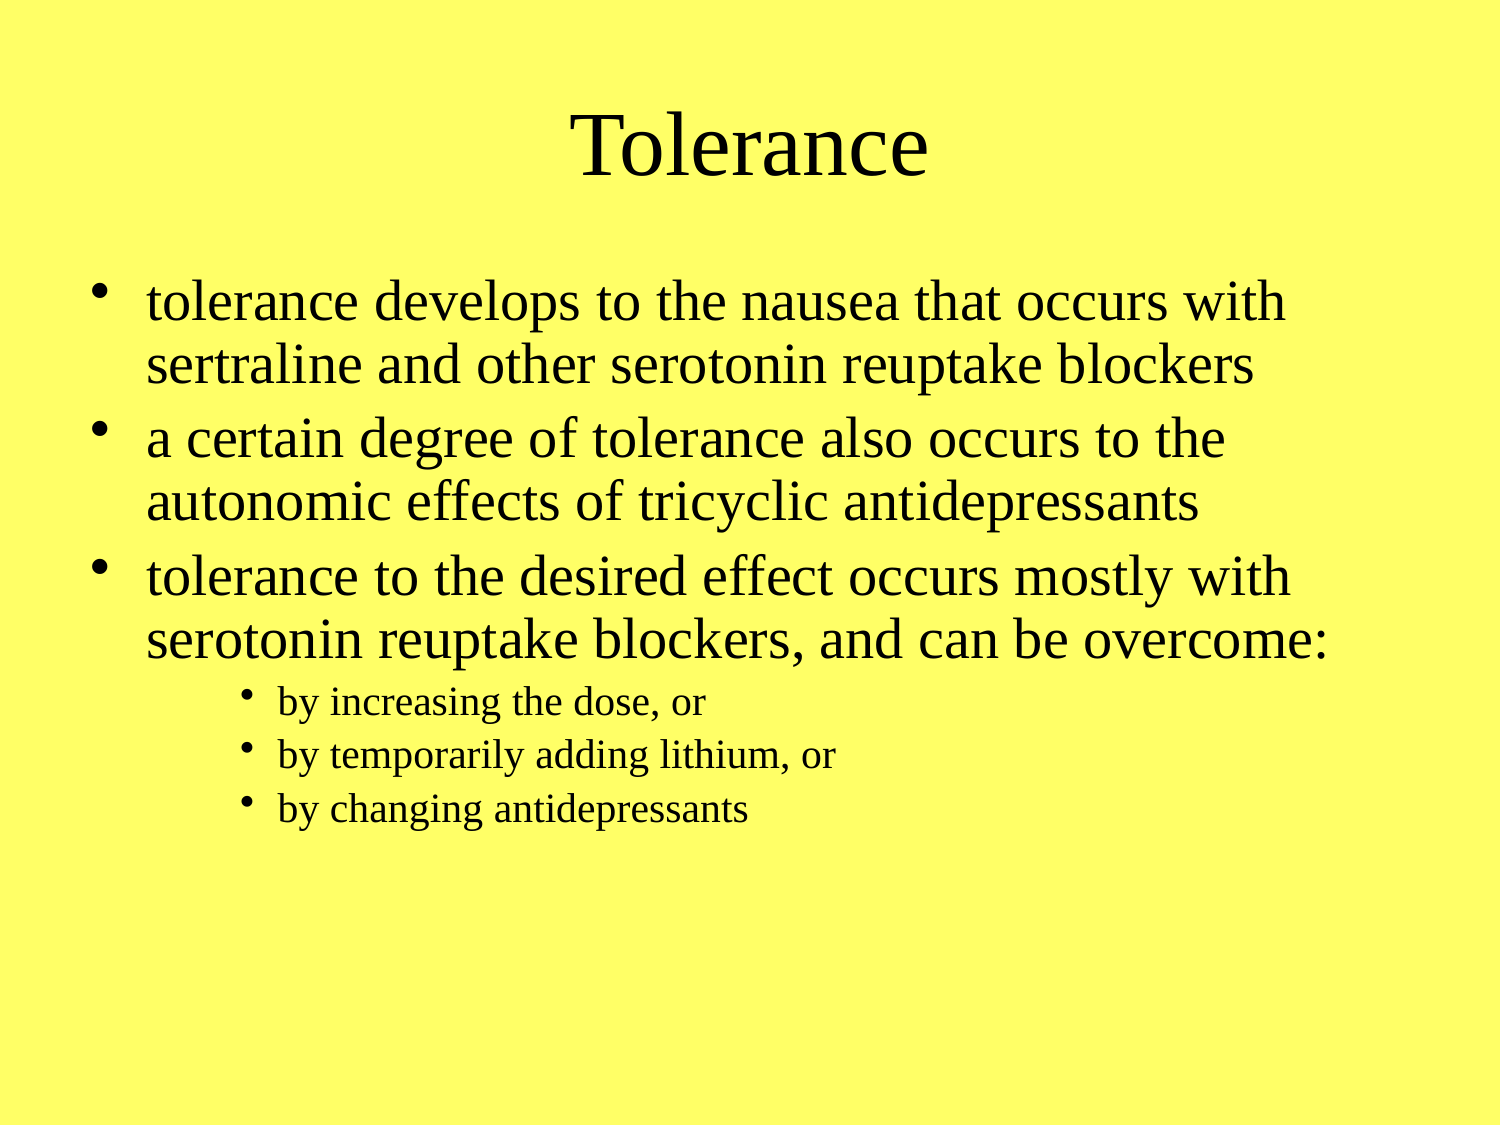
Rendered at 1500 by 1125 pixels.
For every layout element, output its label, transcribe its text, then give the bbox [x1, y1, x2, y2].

list tolerance develops to the nausea that occurs with sertraline and other serotonin reuptake blockers a certain degree of tolerance also occurs to the autonomic effects of tricyclic antidepressants tolerance to the desired effect occurs mostly with serotonin reuptake blockers, and can be overcome: by increasing the dose, or by temporarily adding lithium, or by changing antidepressants [75, 262, 1425, 1005]
title Tolerance [75, 45, 1425, 233]
